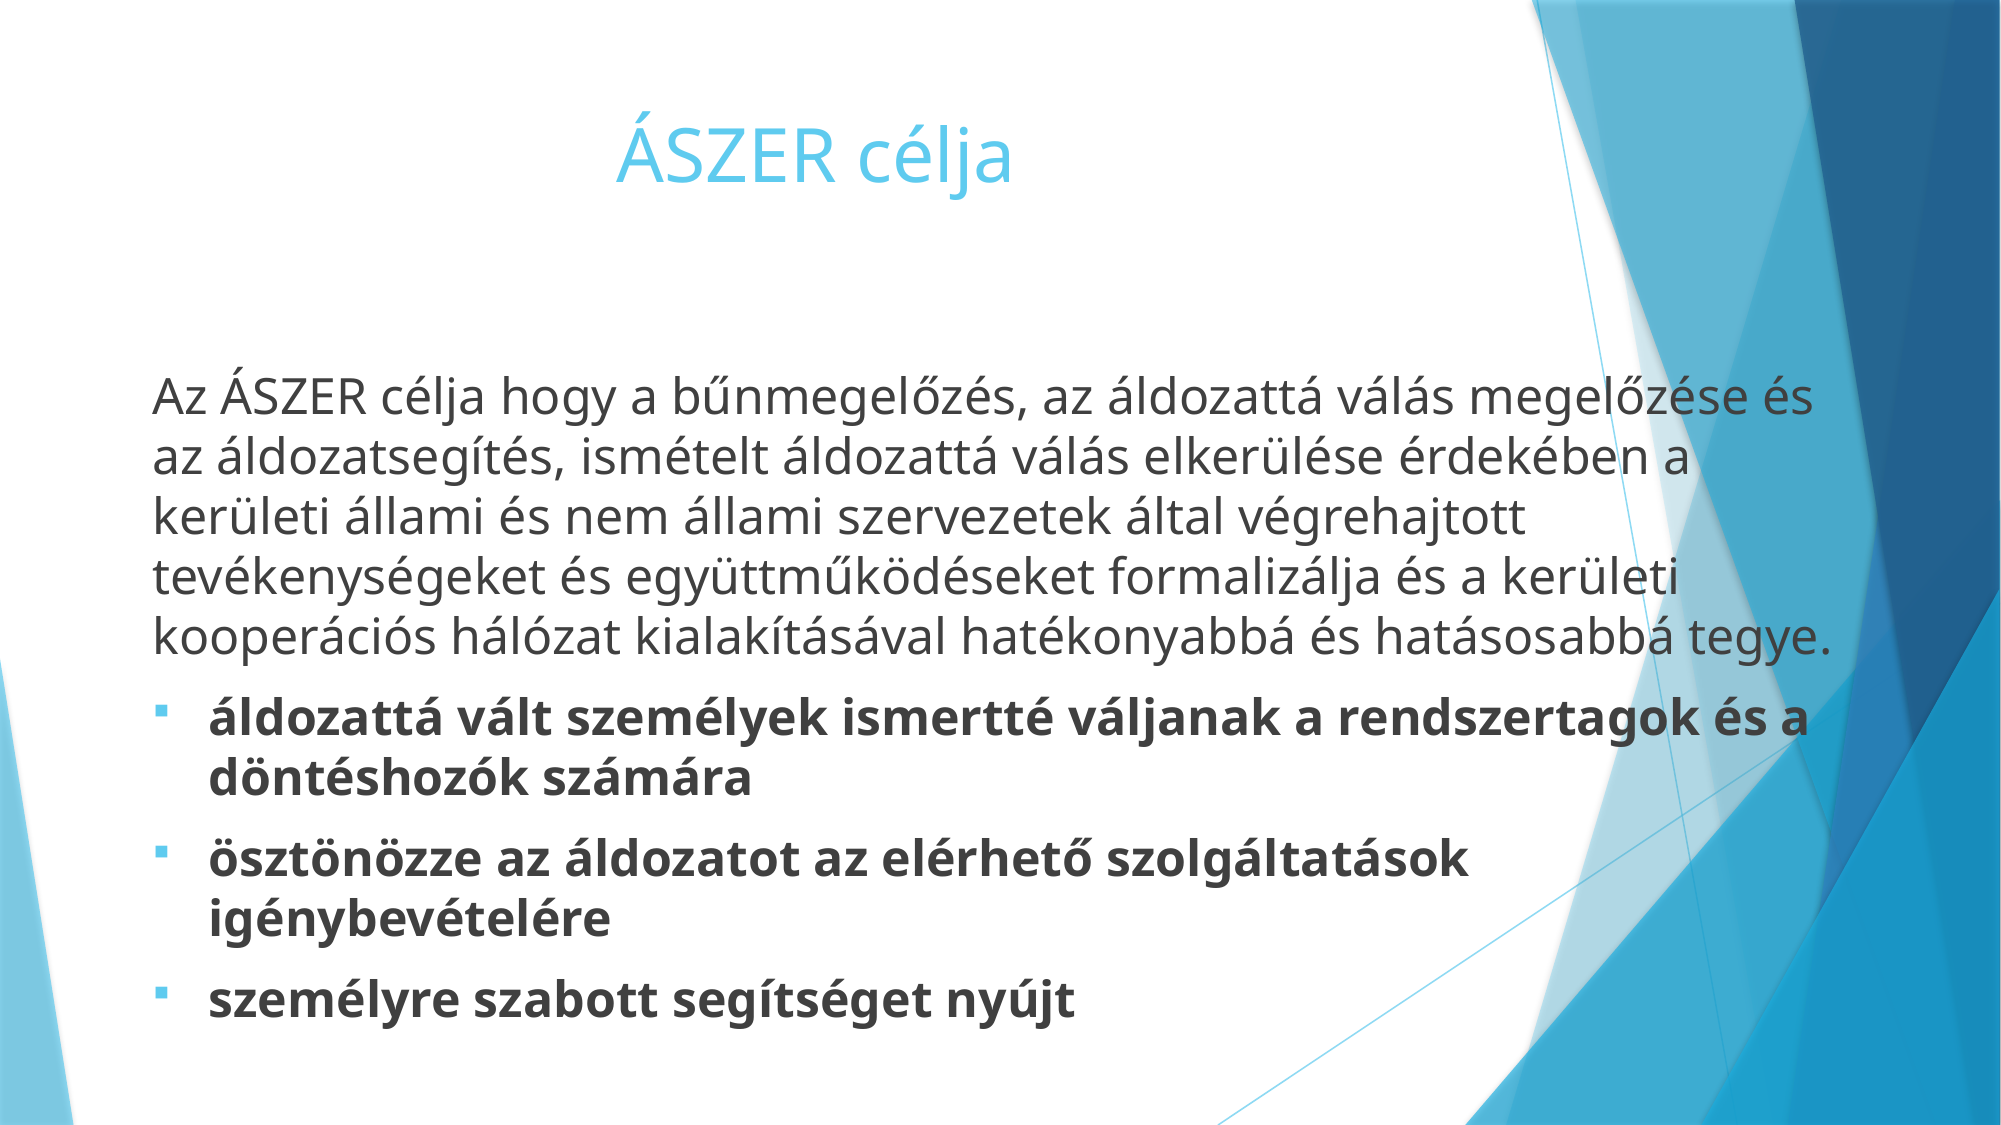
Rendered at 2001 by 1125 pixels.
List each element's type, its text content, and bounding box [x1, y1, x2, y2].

list Az ÁSZER célja hogy a bűnmegelőzés, az áldozattá válás megelőzése és az áldozatsegítés, ismételt áldozattá válás elkerülése érdekében a kerületi állami és nem állami szervezetek által végrehajtott tevékenységeket és együttműködéseket formalizálja és a kerületi kooperációs hálózat kialakításával hatékonyabbá és hatásosabbá tegye. áldozattá vált személyek ismertté váljanak a rendszertagok és a döntéshozók számára ösztönözze az áldozatot az elérhető szolgáltatások igénybevételére személyre szabott segítséget nyújt [137, 357, 1863, 1072]
title ÁSZER célja [111, 99, 1522, 317]
